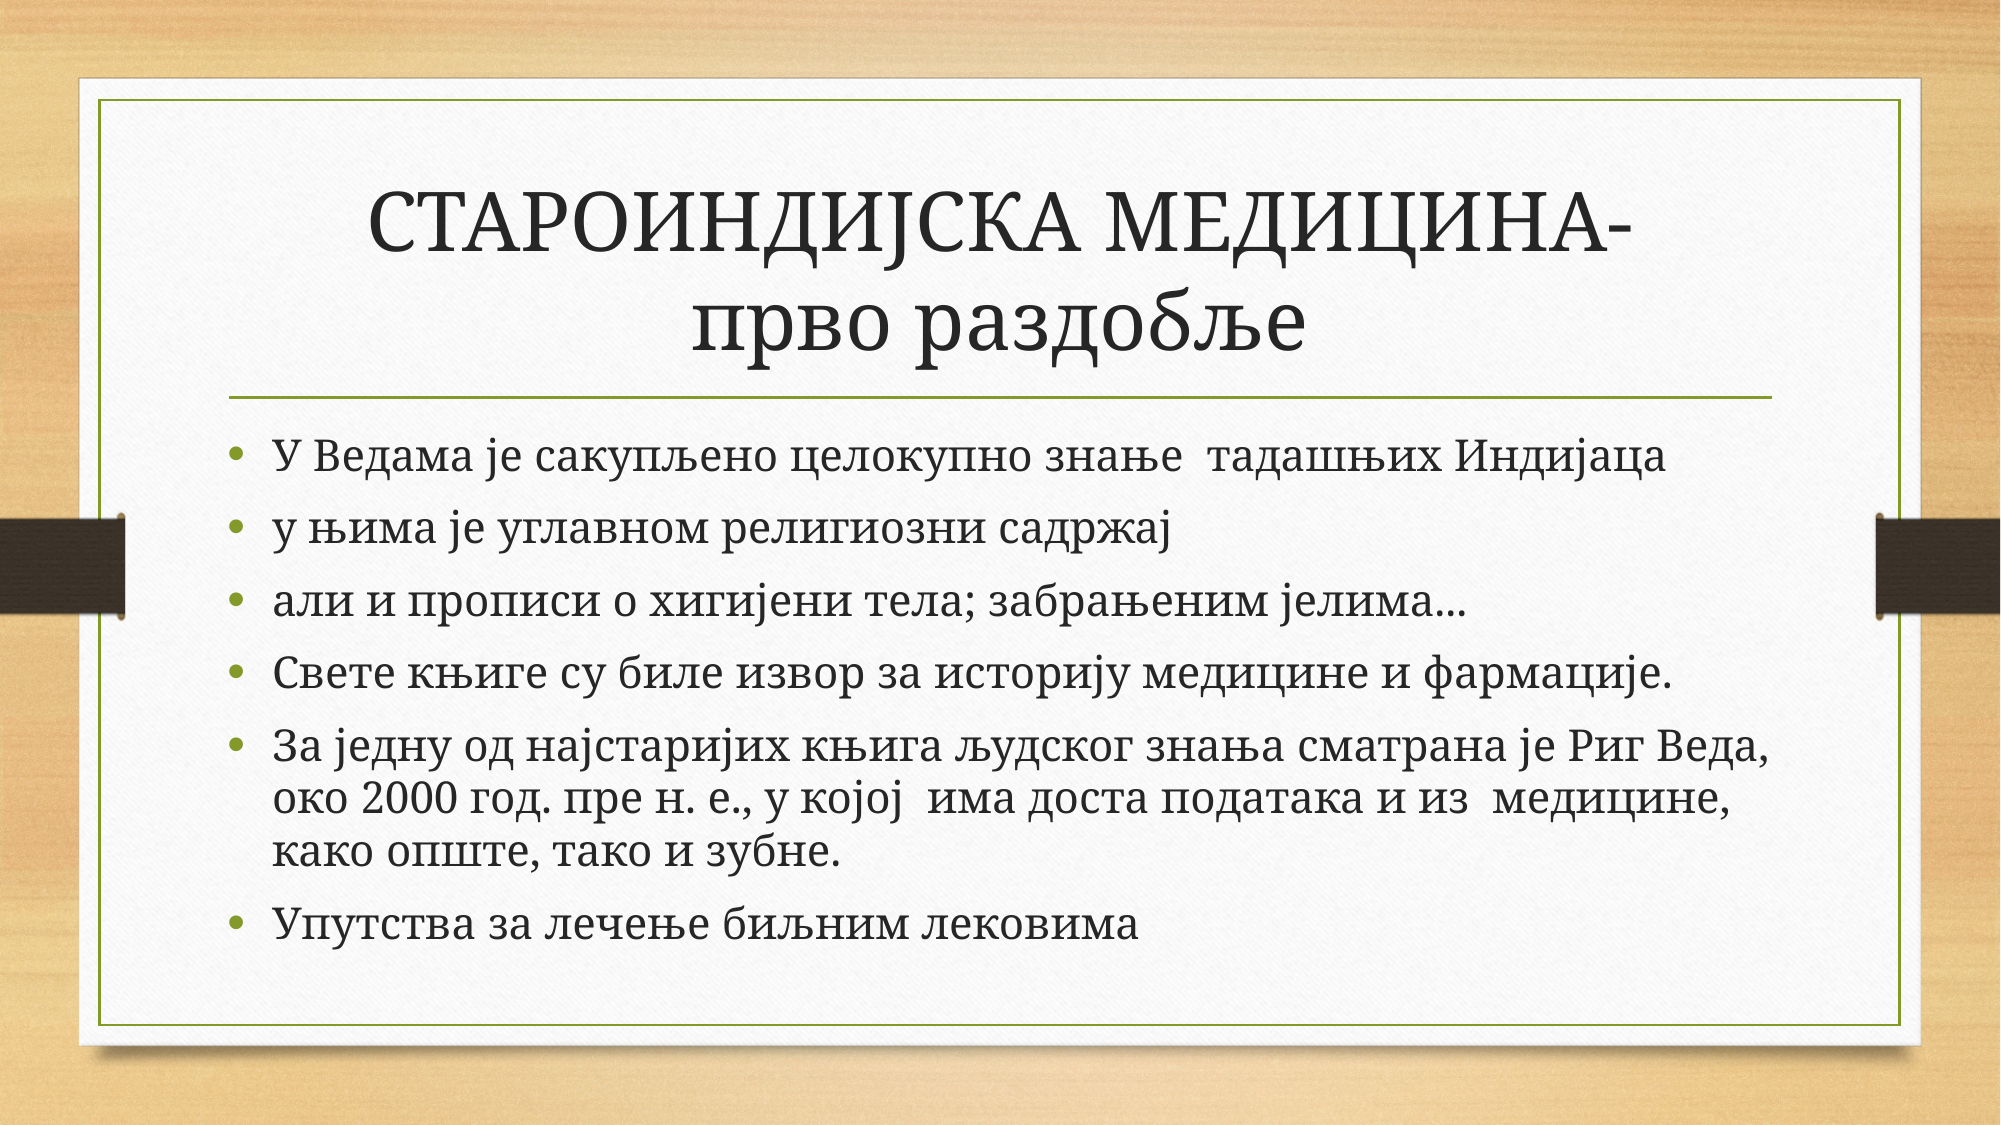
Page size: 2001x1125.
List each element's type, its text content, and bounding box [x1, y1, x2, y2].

title СТАРОИНДИЈСКА МЕДИЦИНА- прво раздобље [212, 161, 1788, 375]
picture [0, 0, 2001, 1125]
list У Ведама је сакупљено целокупно знање тадашњих Индијаца у њима је углавном религиозни садржај али и прописи о хигијени тела; забрањеним јелима... Свете књиге су биле извор за историју медицине и фармације. За једну од најстаријих књига људског знања сматрана је Риг Веда, око 2000 год. пре н. е., у којој има доста података и из медицине, како опште, тако и зубне. Упутства за лечење биљним лековима [212, 419, 1788, 964]
